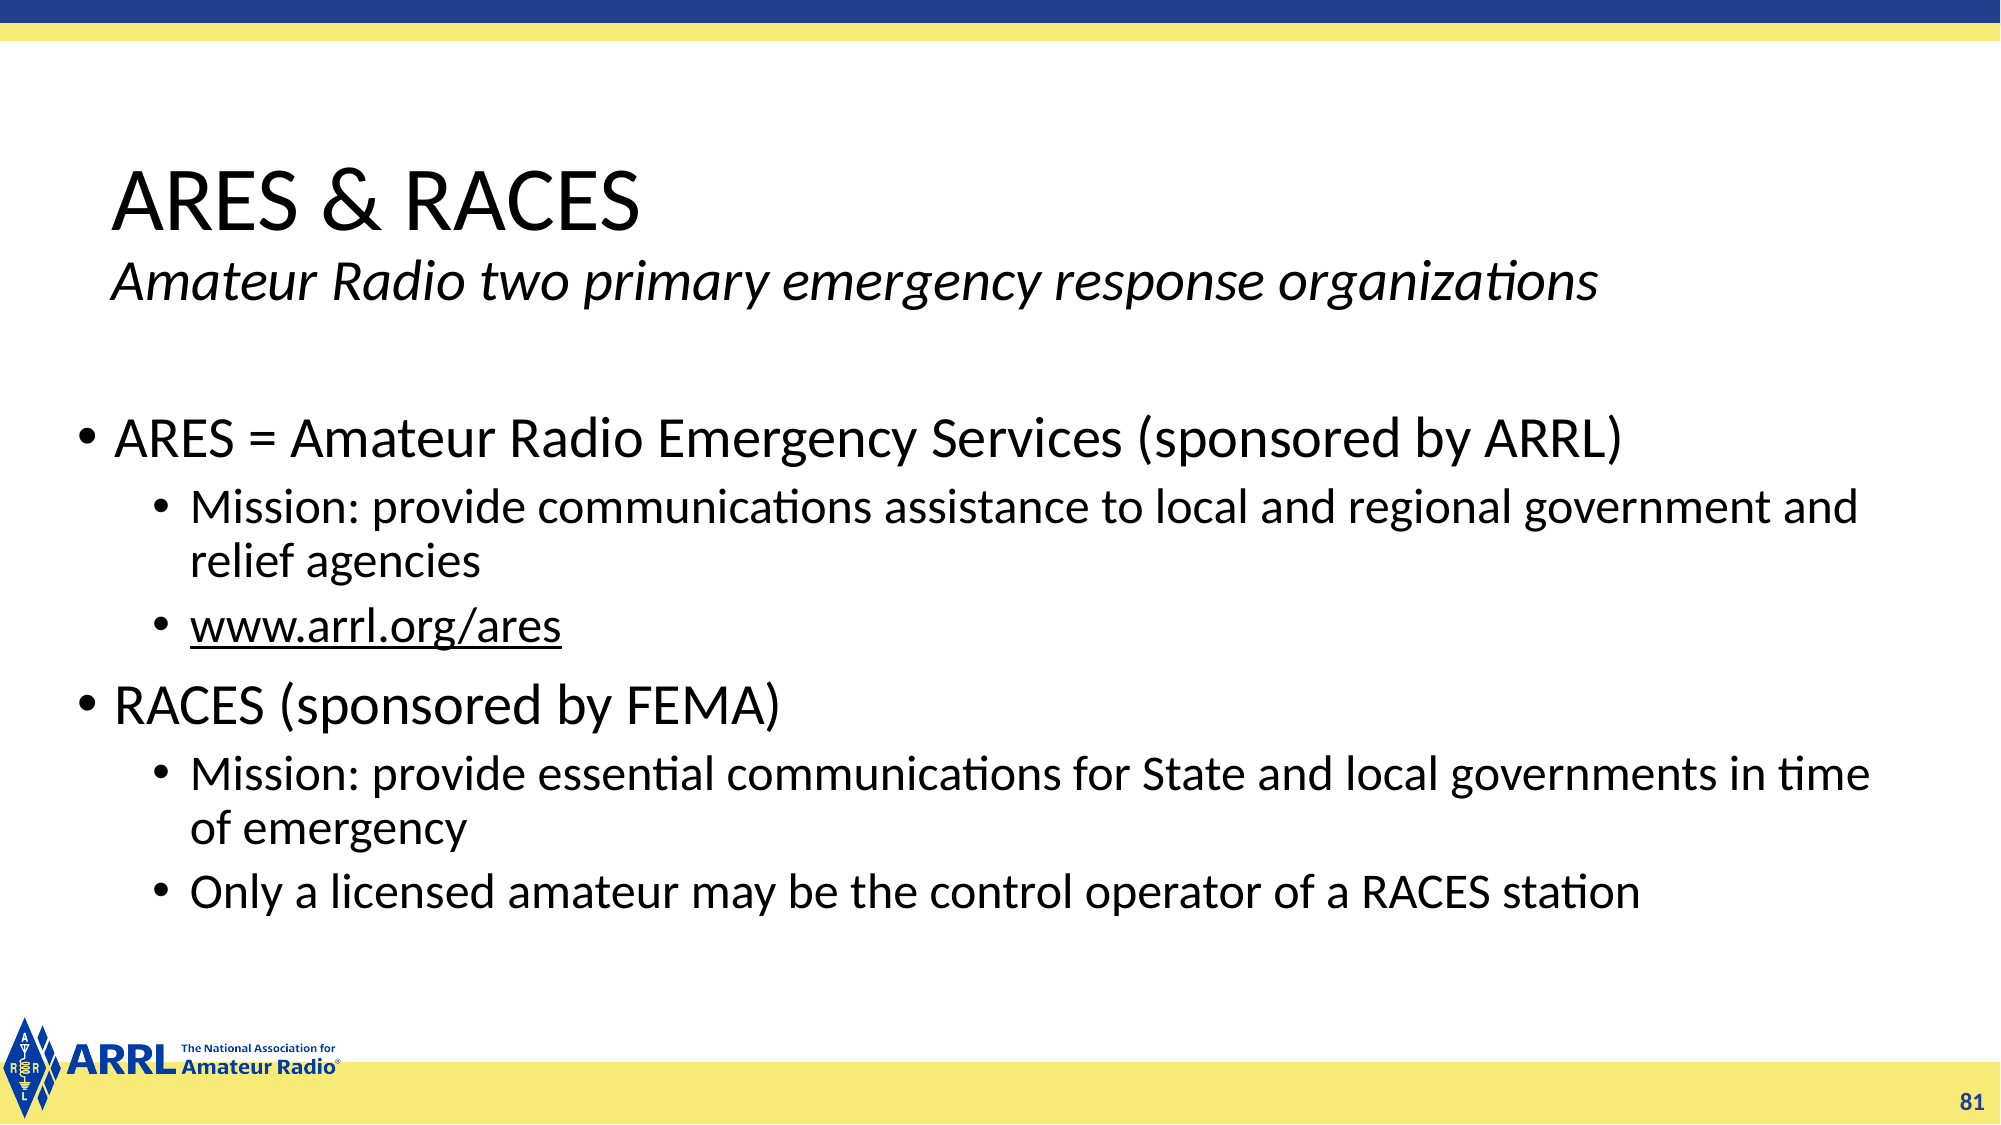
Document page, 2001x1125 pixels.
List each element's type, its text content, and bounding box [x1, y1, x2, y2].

title ARES & RACES Amateur Radio two primary emergency response organizations [96, 143, 1897, 356]
list ARES = Amateur Radio Emergency Services (sponsored by ARRL) Mission: provide communications assistance to local and regional government and relief agencies www.arrl.org/ares RACES (sponsored by FEMA) Mission: provide essential communications for State and local governments in time of emergency Only a licensed amateur may be the control operator of a RACES station [62, 399, 1938, 1050]
picture [1, 1015, 342, 1121]
